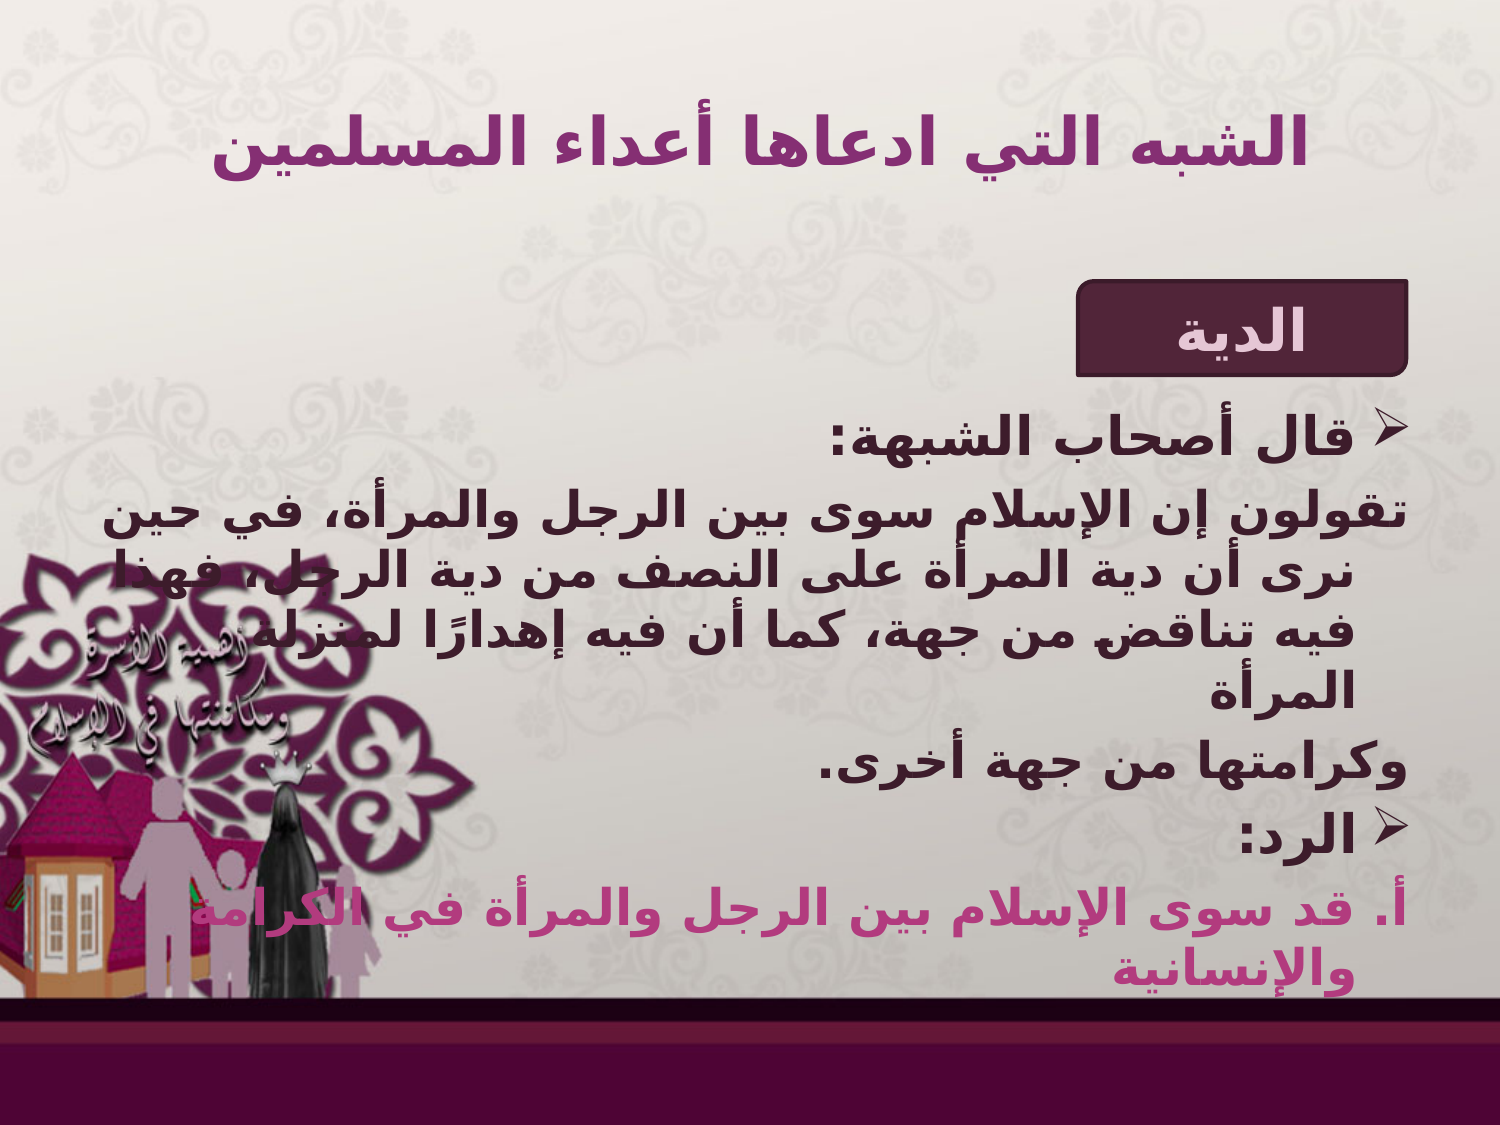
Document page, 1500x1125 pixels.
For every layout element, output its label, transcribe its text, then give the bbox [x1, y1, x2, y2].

list قال أصحاب الشبهة: تقولون إن الإسلام سوى بين الرجل والمرأة، في حين نرى أن دية المرأة على النصف من دية الرجل، فهذا فيه تناقض من جهة، كما أن فيه إهدارًا لمنزلة المرأة وكرامتها من جهة أخرى. الرد: أ. قد سوى الإسلام بين الرجل والمرأة في الكرامة والإنسانية [74, 262, 1426, 1006]
picture [0, 0, 1500, 1125]
title الشبه التي ادعاها أعداء المسلمين [74, 44, 1426, 233]
text_box الدية [1075, 279, 1409, 378]
